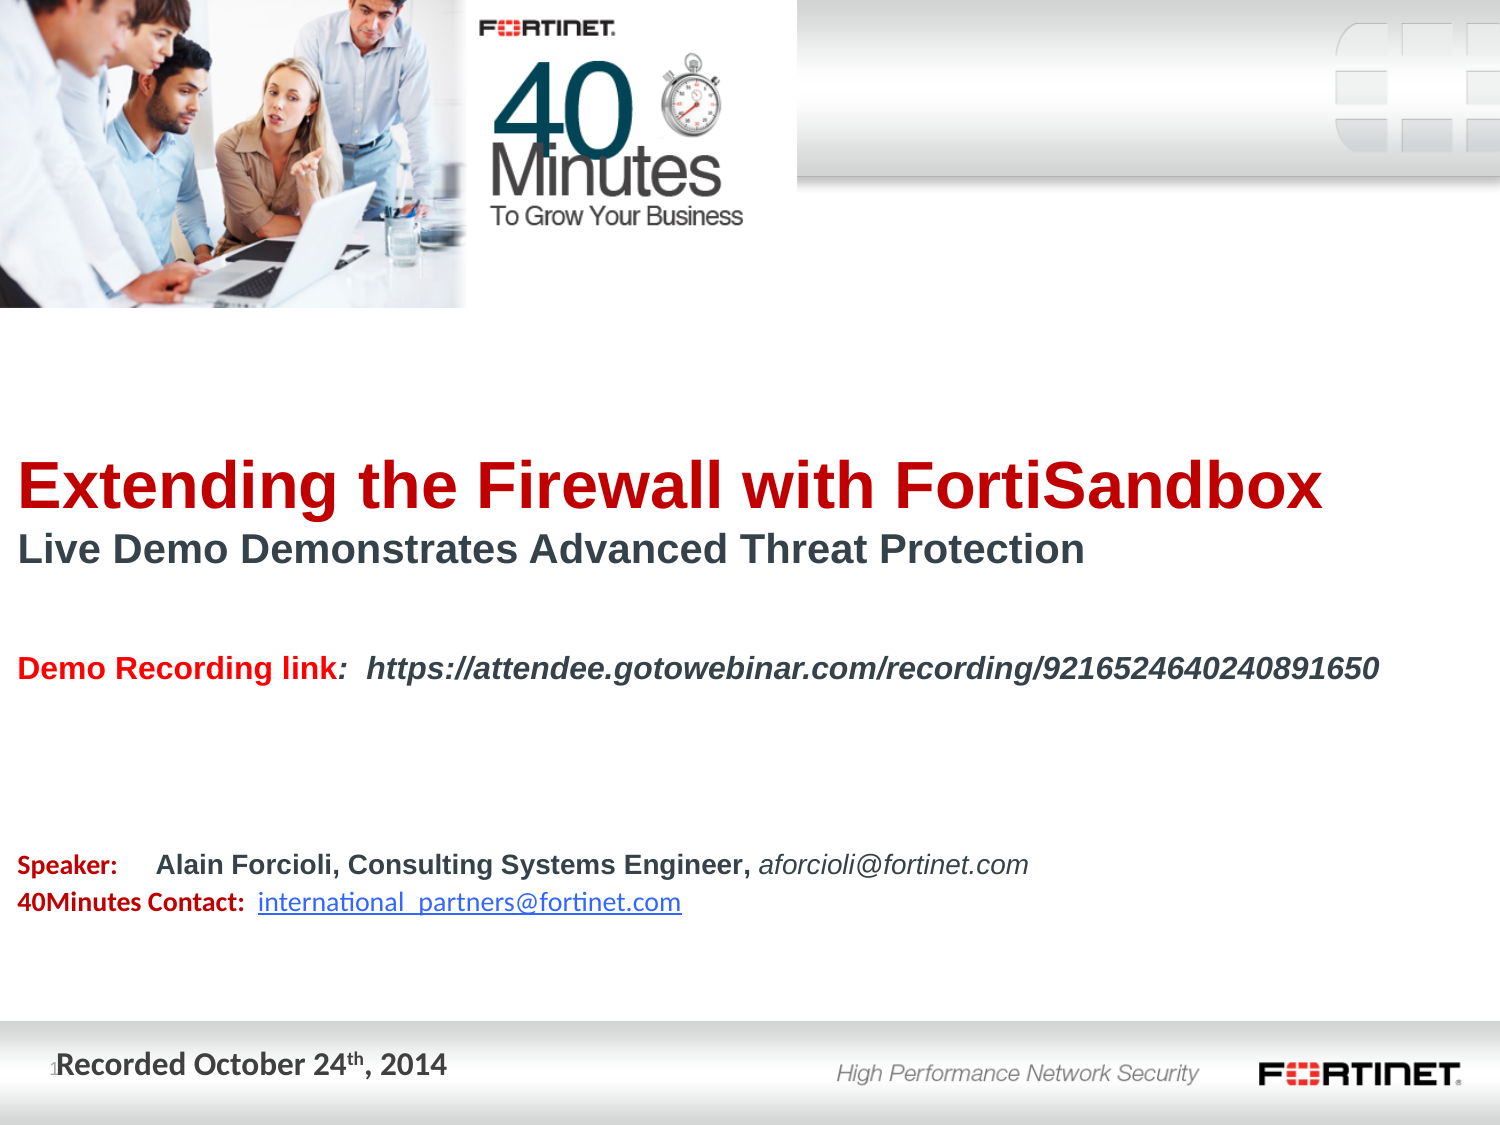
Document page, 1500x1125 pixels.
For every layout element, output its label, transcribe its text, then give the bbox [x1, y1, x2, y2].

text_box Demo Recording link: https://attendee.gotowebinar.com/recording/9216524640240891650 Speaker: Alain Forcioli, Consulting Systems Engineer, aforcioli@fortinet.com 40Minutes Contact: international_partners@fortinet.com [17, 550, 1443, 941]
picture [0, 0, 1500, 1125]
text_box Extending the Firewall with FortiSandbox Live Demo Demonstrates Advanced Threat Protection [17, 361, 1500, 473]
text_box Recorded October 24th, 2014 [41, 1034, 514, 1090]
